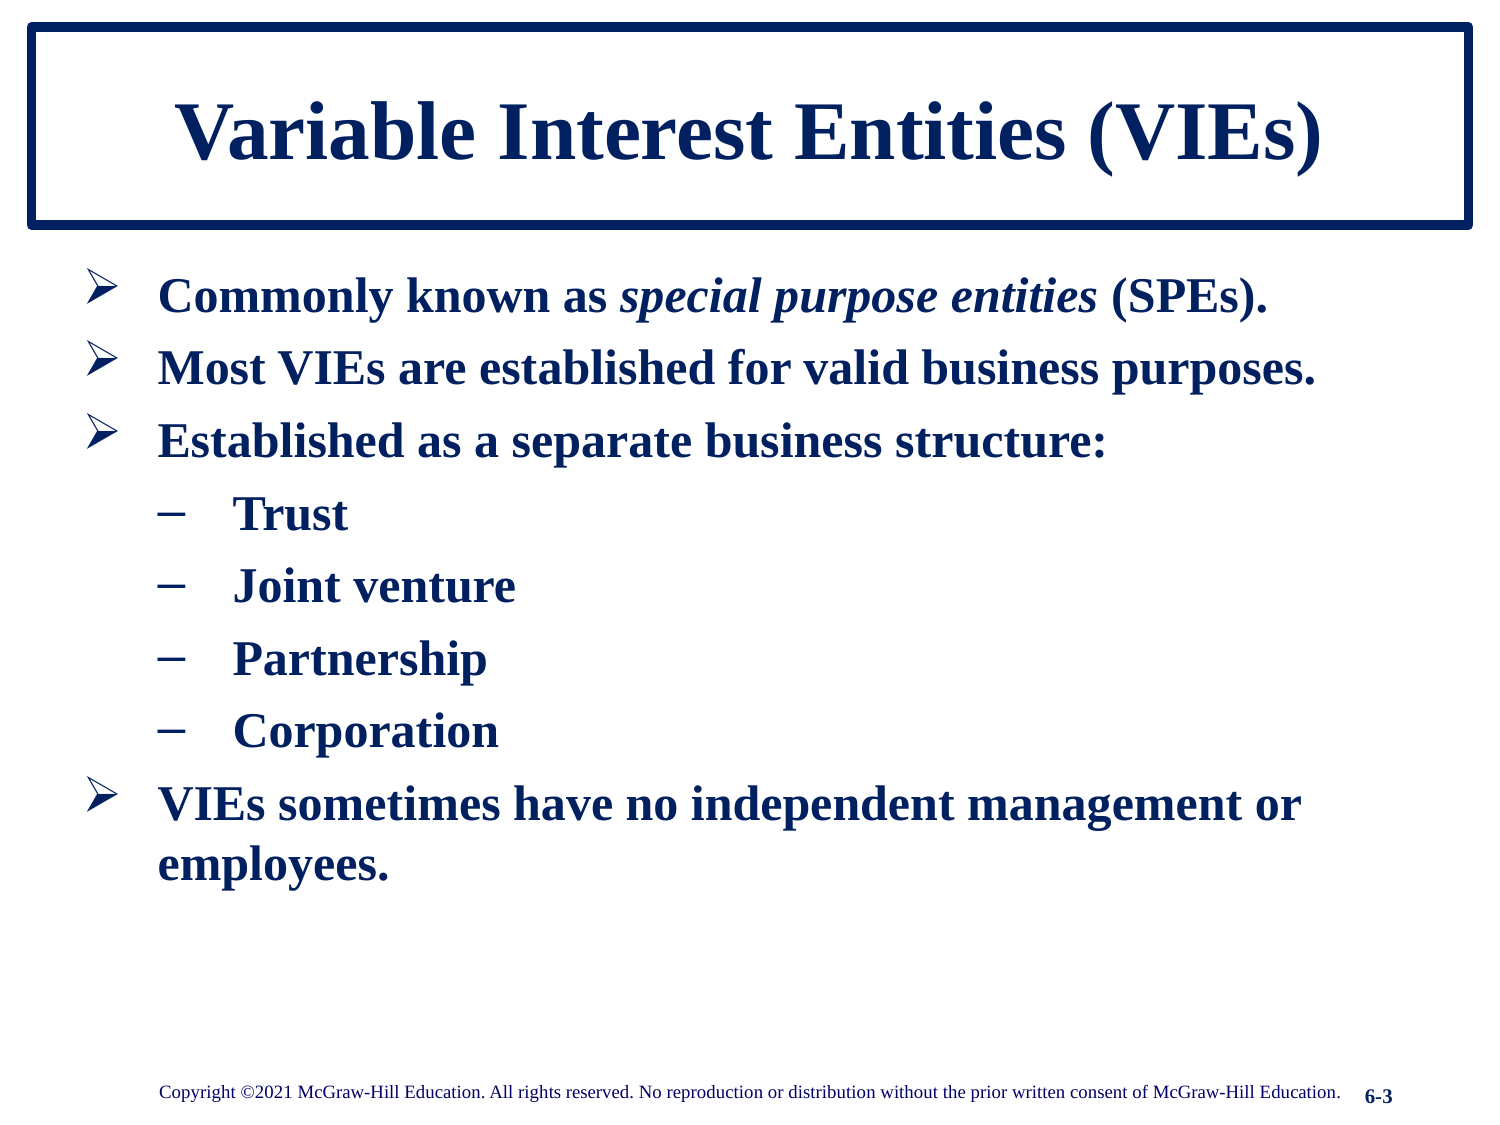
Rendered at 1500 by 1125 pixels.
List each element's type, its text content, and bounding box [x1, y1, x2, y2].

list Commonly known as special purpose entities (SPEs). Most VIEs are established for valid business purposes. Established as a separate business structure: Trust Joint venture Partnership Corporation VIEs sometimes have no independent management or employees. [67, 254, 1433, 1065]
title Variable Interest Entities (VIEs) [27, 22, 1473, 230]
text_box Copyright ©2021 McGraw-Hill Education. All rights reserved. No reproduction or distribution without the prior written consent of McGraw-Hill Education. [76, 1072, 1424, 1110]
slide_number 6-3 [1350, 1074, 1438, 1125]
